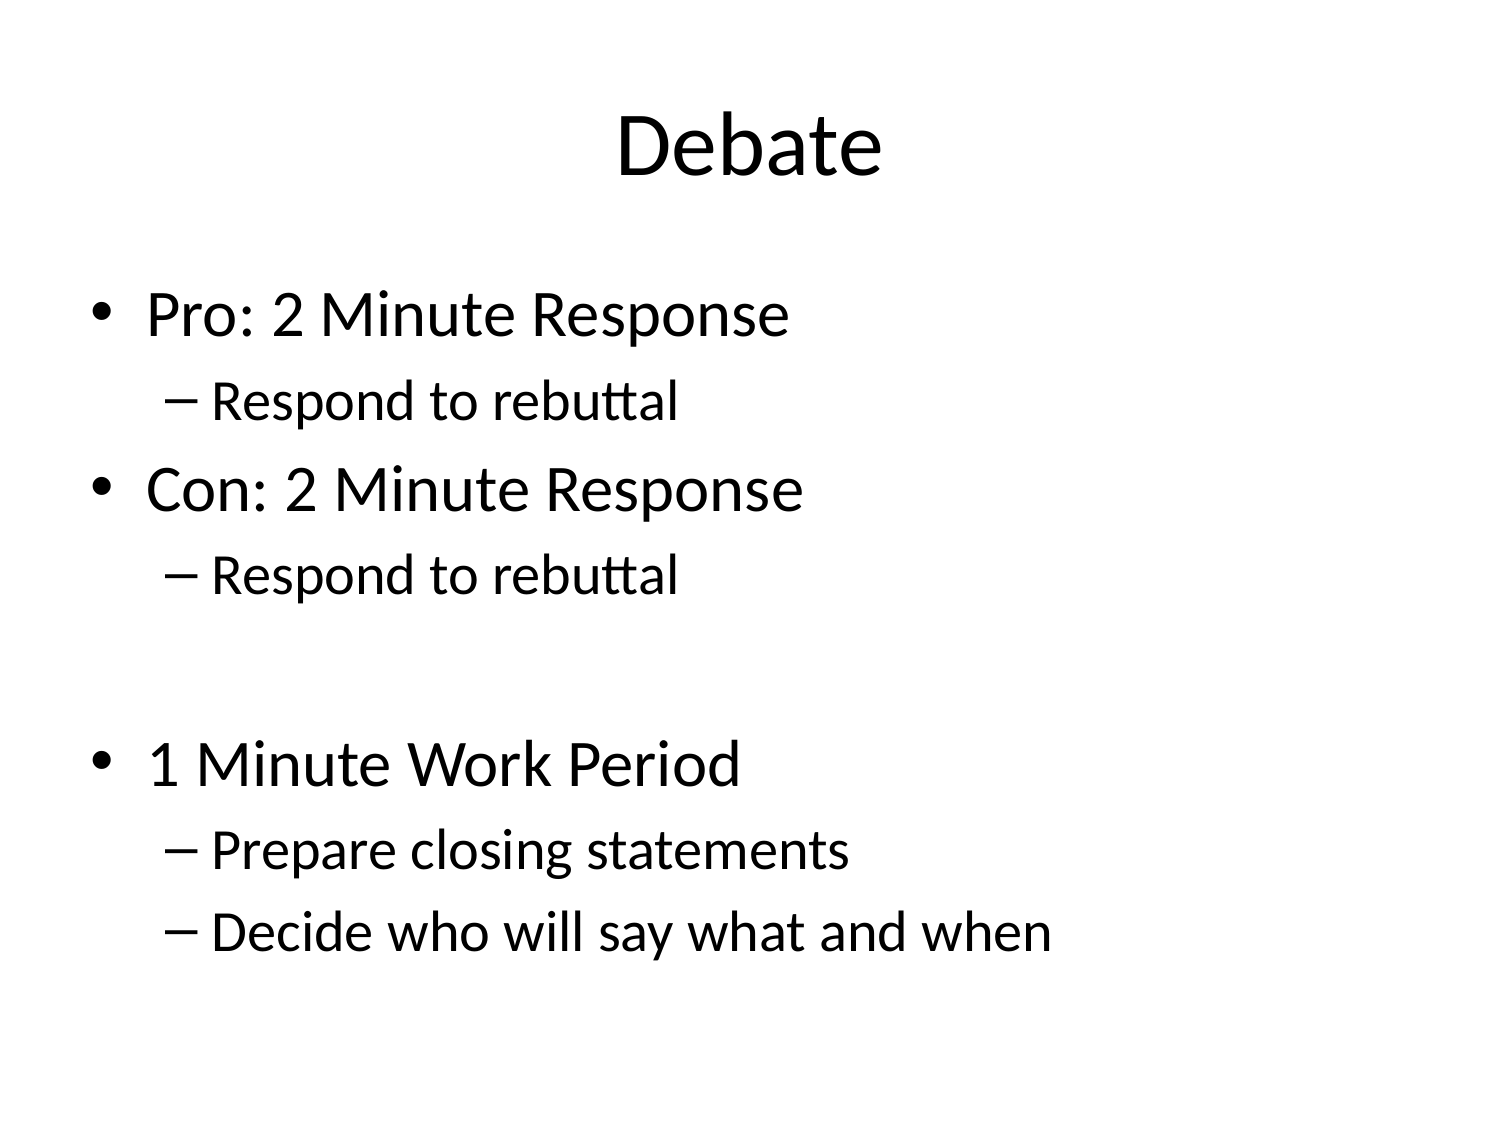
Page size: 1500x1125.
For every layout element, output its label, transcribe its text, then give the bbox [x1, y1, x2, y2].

list Pro: 2 Minute Response Respond to rebuttal Con: 2 Minute Response Respond to rebuttal 1 Minute Work Period Prepare closing statements Decide who will say what and when [75, 262, 1425, 1005]
title Debate [75, 45, 1425, 233]
